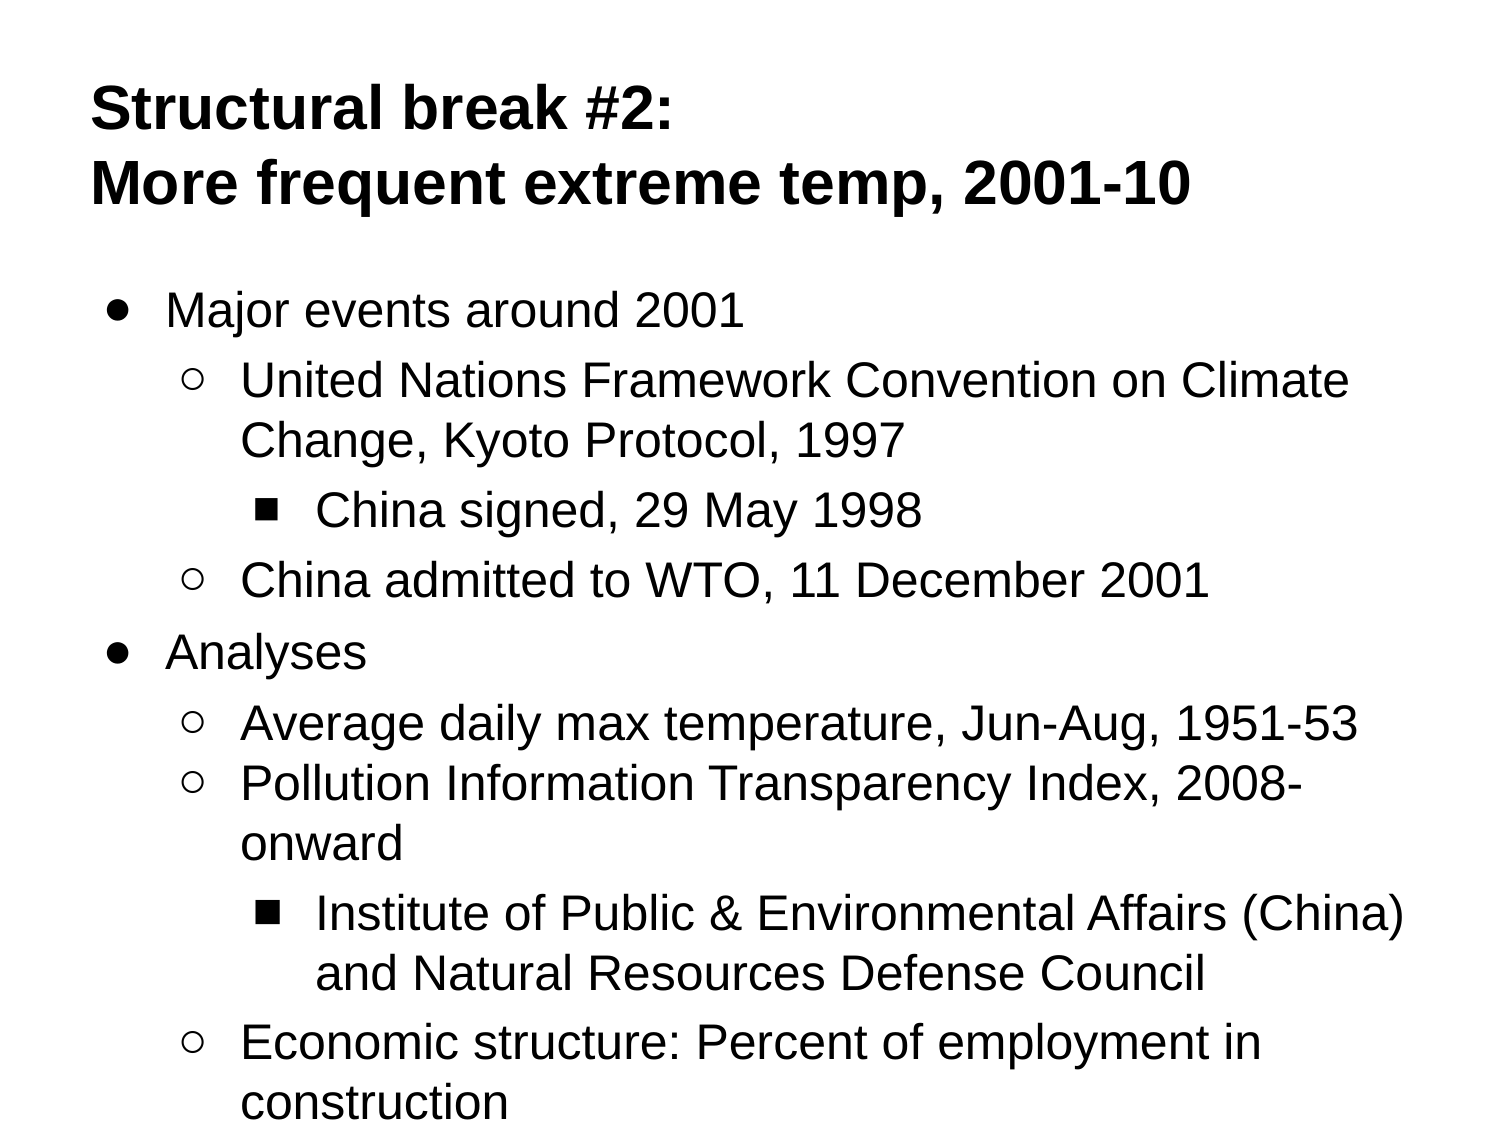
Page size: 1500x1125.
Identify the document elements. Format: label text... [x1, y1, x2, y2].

list Major events around 2001 United Nations Framework Convention on Climate Change, Kyoto Protocol, 1997 China signed, 29 May 1998 China admitted to WTO, 11 December 2001 Analyses Average daily max temperature, Jun-Aug, 1951-53 Pollution Information Transparency Index, 2008-onward Institute of Public & Environmental Affairs (China) and Natural Resources Defense Council Economic structure: Percent of employment in construction [75, 262, 1449, 1078]
title Structural break #2: More frequent extreme temp, 2001-10 [75, 45, 1425, 233]
